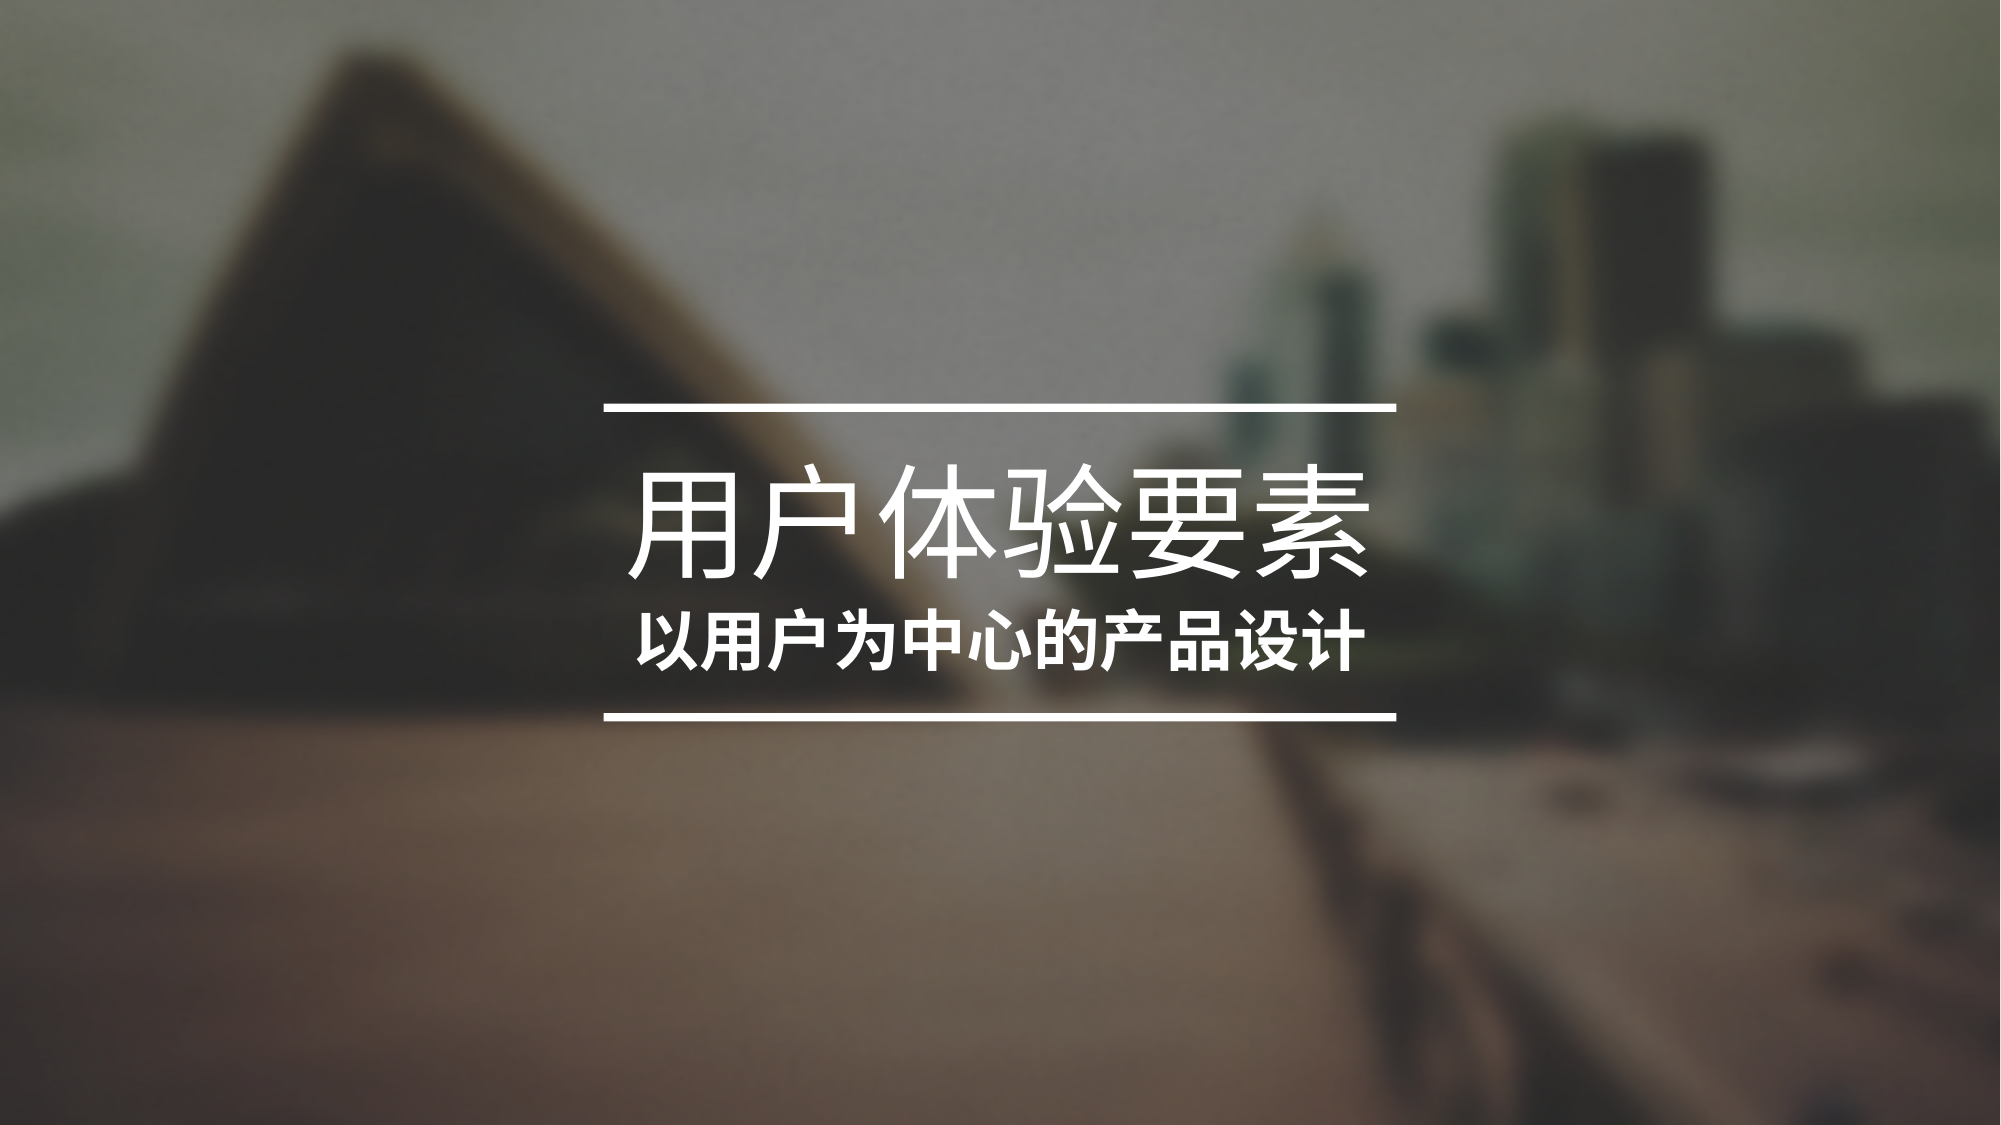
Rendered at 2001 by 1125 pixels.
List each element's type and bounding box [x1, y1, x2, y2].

text_box [603, 403, 1397, 722]
text_box [0, 0, 2000, 1125]
